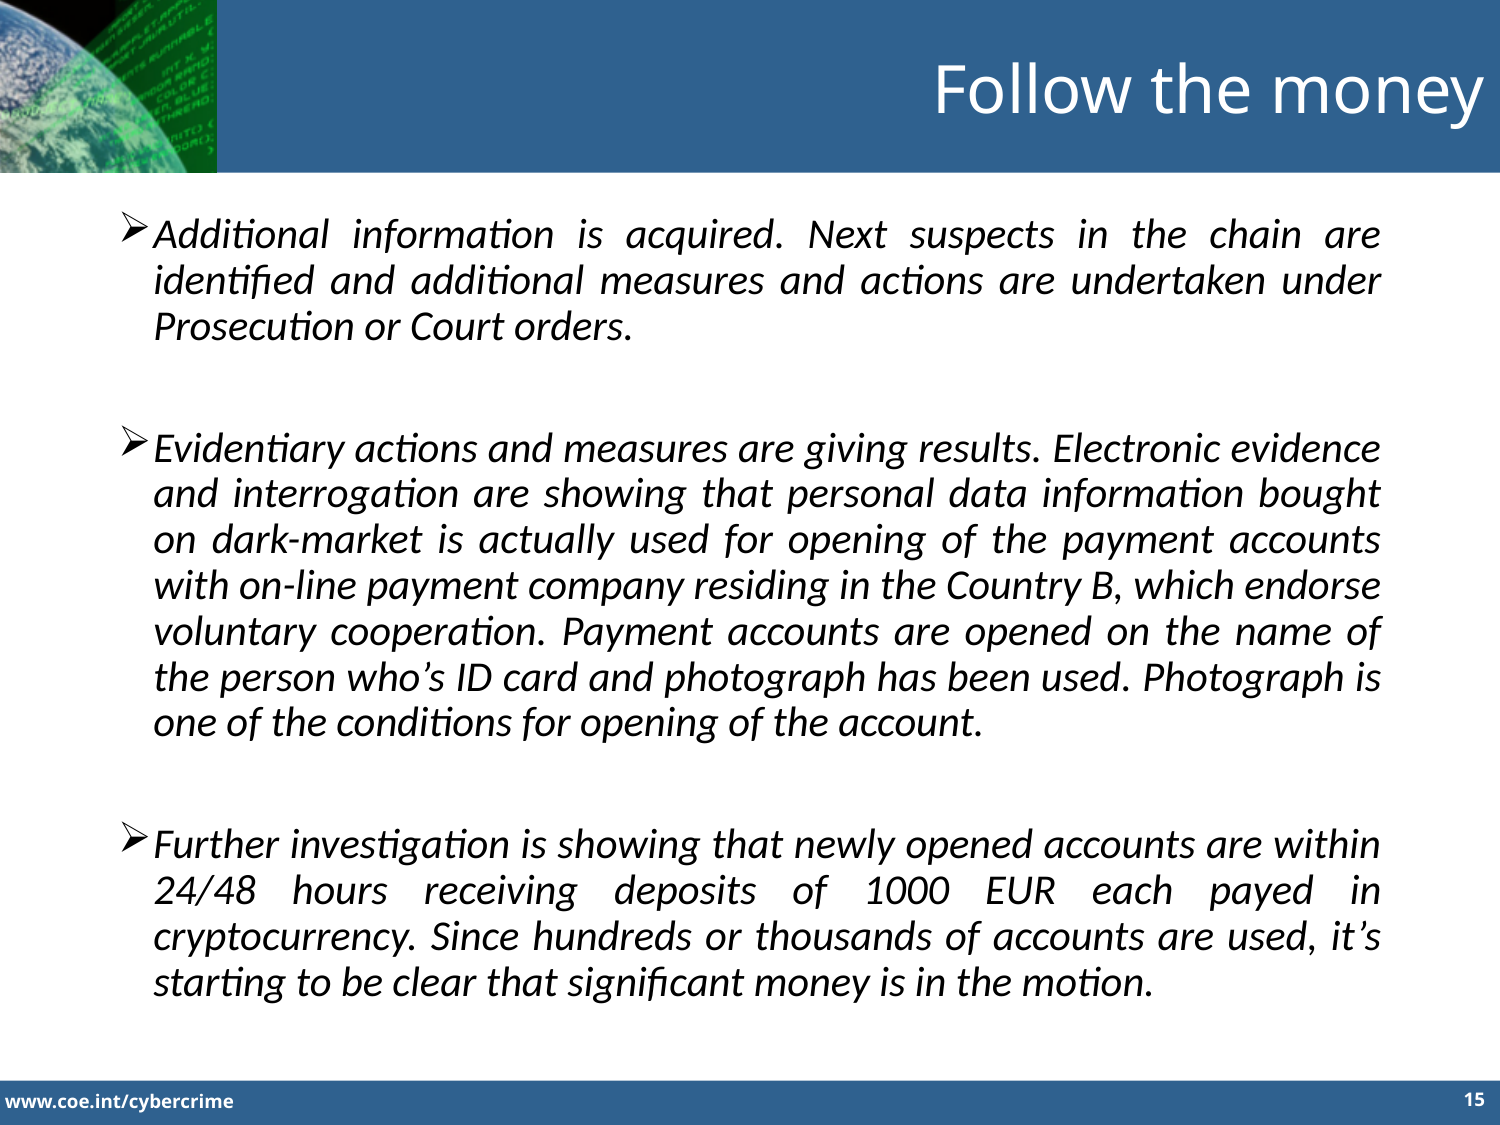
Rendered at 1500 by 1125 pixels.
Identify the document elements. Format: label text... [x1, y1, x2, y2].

picture [0, 1, 217, 173]
text_box Follow the money [373, 10, 1500, 163]
slide_number 15 [1162, 1080, 1500, 1125]
list Additional information is acquired. Next suspects in the chain are identified and additional measures and actions are undertaken under Prosecution or Court orders. Evidentiary actions and measures are giving results. Electronic evidence and interrogation are showing that personal data information bought on dark-market is actually used for opening of the payment accounts with on-line payment company residing in the Country B, which endorse voluntary cooperation. Payment accounts are opened on the name of the person who’s ID card and photograph has been used. Photograph is one of the conditions for opening of the account. Further investigation is showing that newly opened accounts are within 24/48 hours receiving deposits of 1000 EUR each payed in cryptocurrency. Since hundreds or thousands of accounts are used, it’s starting to be clear that significant money is in the motion. [103, 204, 1397, 1050]
